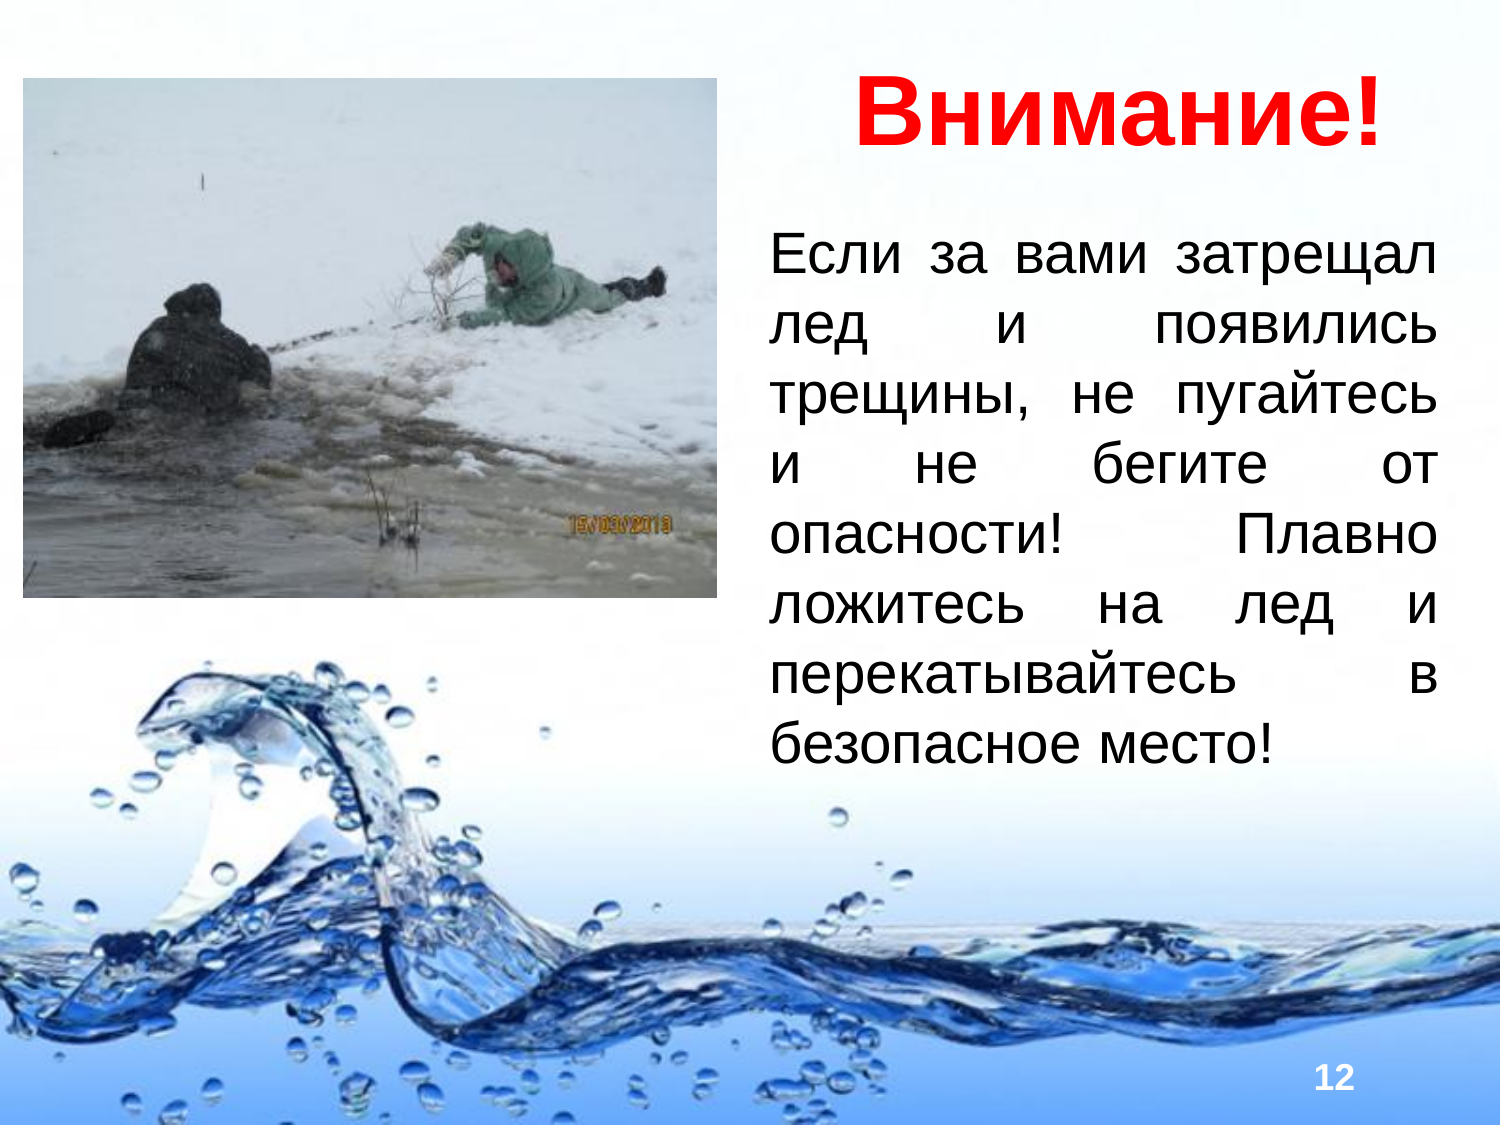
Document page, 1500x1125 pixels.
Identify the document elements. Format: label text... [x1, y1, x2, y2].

picture [0, 0, 1500, 1125]
slide_number 12 [1305, 1045, 1366, 1104]
list Если за вами затрещал лед и появились трещины, не пугайтесь и не бегите от опасности! Плавно ложитесь на лед и перекатывайтесь в безопасное место! [761, 207, 1448, 847]
title Внимание! [832, 30, 1436, 174]
